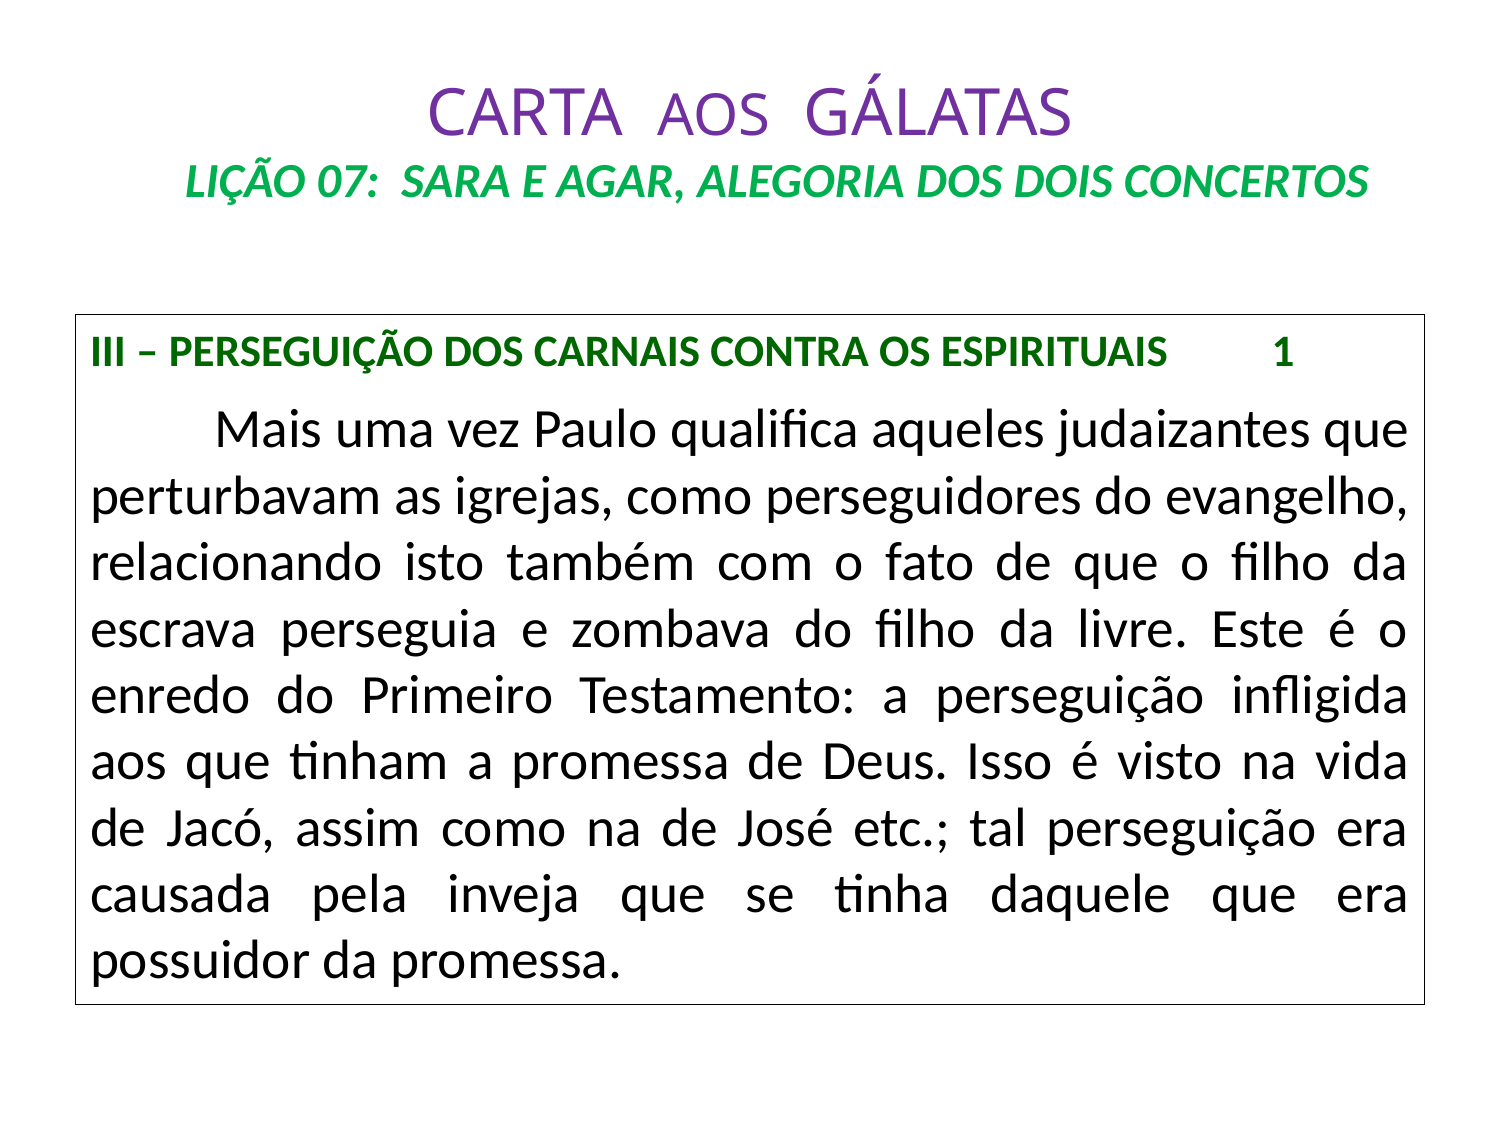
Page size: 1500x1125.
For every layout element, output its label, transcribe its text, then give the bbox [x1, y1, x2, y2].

list III – PERSEGUIÇÃO DOS CARNAIS CONTRA OS ESPIRITUAIS 1 Mais uma vez Paulo qualifica aqueles judaizantes que perturbavam as igrejas, como perseguidores do evangelho, relacionando isto também com o fato de que o filho da escrava perseguia e zombava do filho da livre. Este é o enredo do Primeiro Testamento: a perseguição infligida aos que tinham a promessa de Deus. Isso é visto na vida de Jacó, assim como na de José etc.; tal perseguição era causada pela inveja que se tinha daquele que era possuidor da promessa. [75, 314, 1425, 1005]
title CARTA AOS GÁLATAS LIÇÃO 07: SARA E AGAR, ALEGORIA DOS DOIS CONCERTOS [75, 45, 1425, 233]
